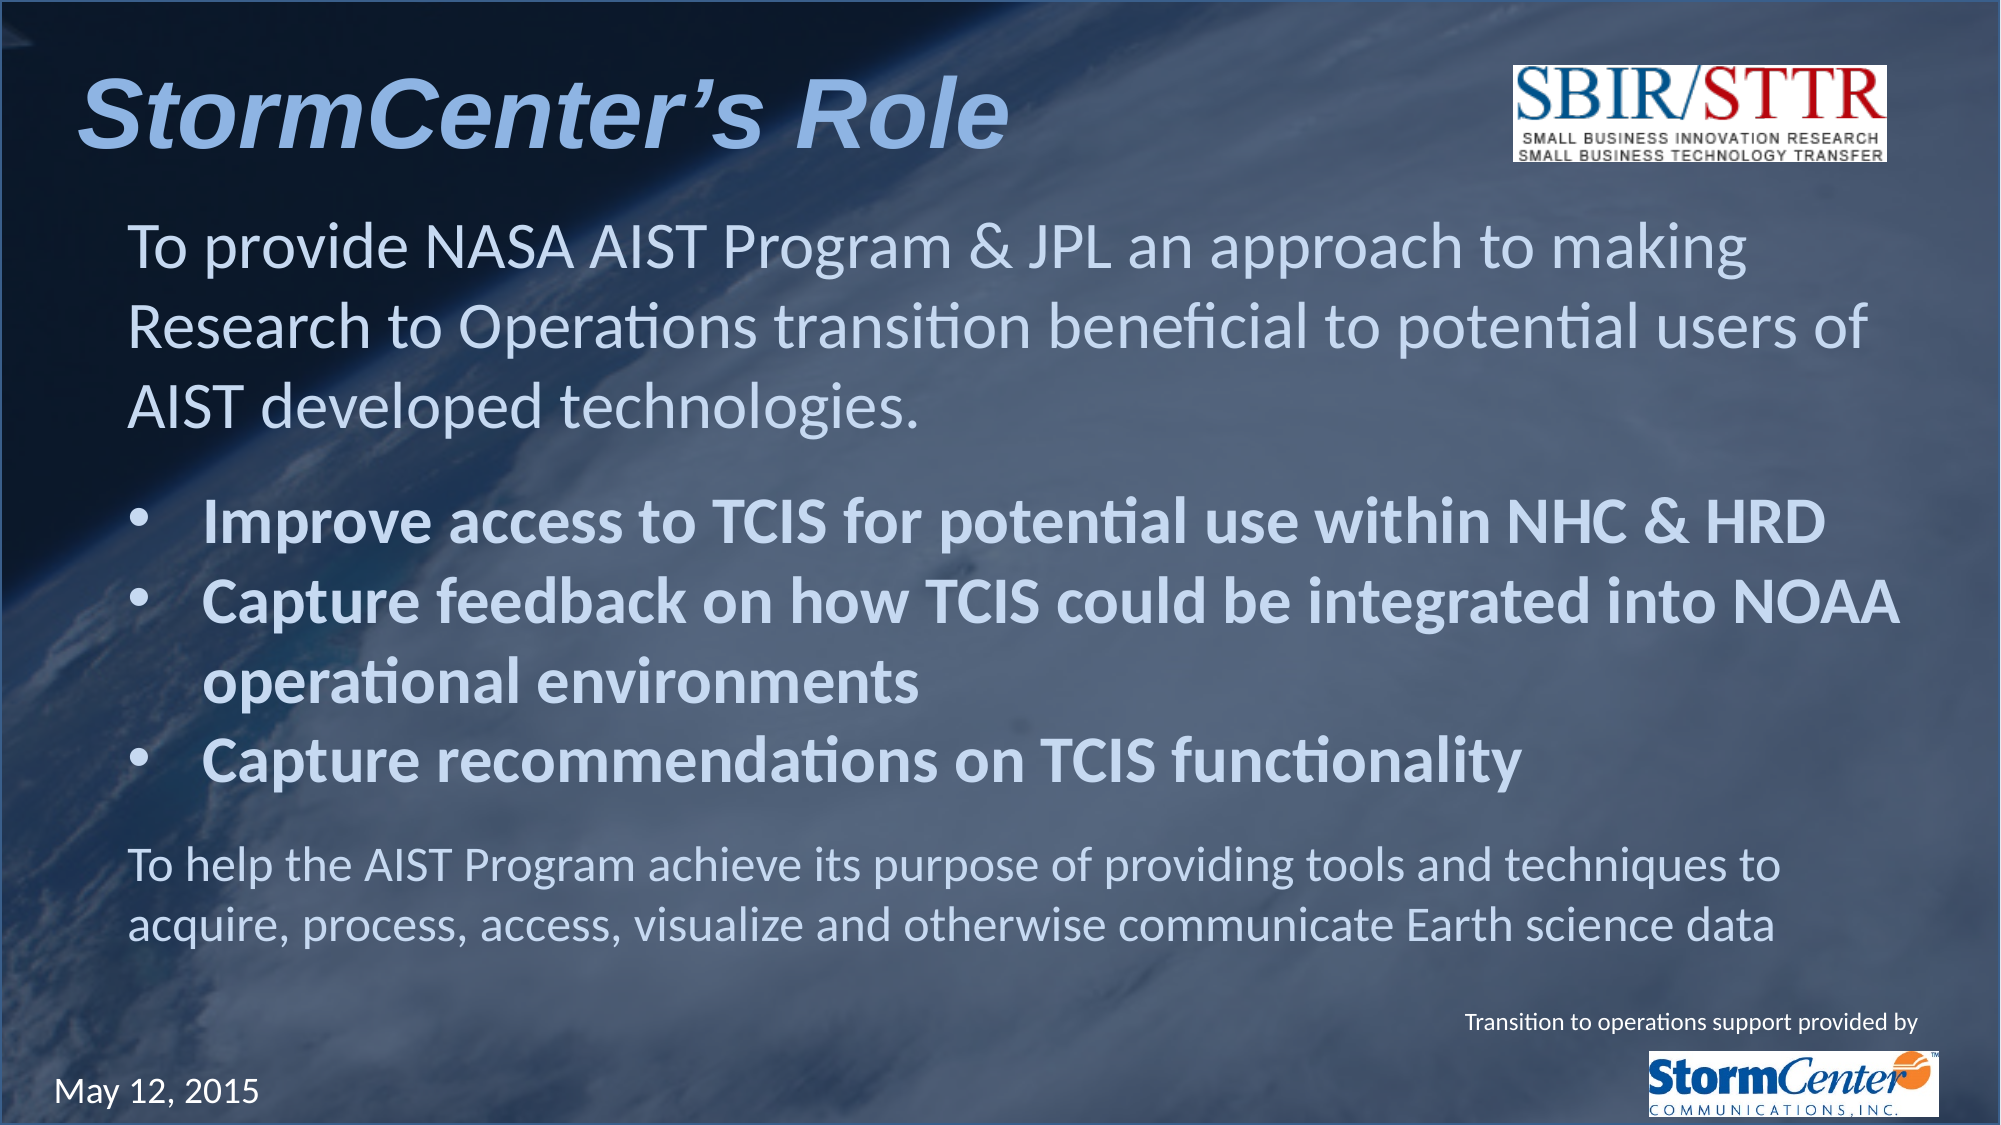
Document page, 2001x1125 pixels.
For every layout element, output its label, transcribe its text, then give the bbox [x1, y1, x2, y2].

picture [2, 2, 1998, 1123]
text_box To provide NASA AIST Program & JPL an approach to making Research to Operations transition beneficial to potential users of AIST developed technologies. Improve access to TCIS for potential use within NHC & HRD Capture feedback on how TCIS could be integrated into NOAA operational environments Capture recommendations on TCIS functionality To help the AIST Program achieve its purpose of providing tools and techniques to acquire, process, access, visualize and otherwise communicate Earth science data [112, 194, 1950, 959]
text_box Transition to operations support provided by [1449, 998, 1950, 1059]
title StormCenter’s Role [62, 38, 1413, 179]
text_box May 12, 2015 [38, 1058, 276, 1118]
